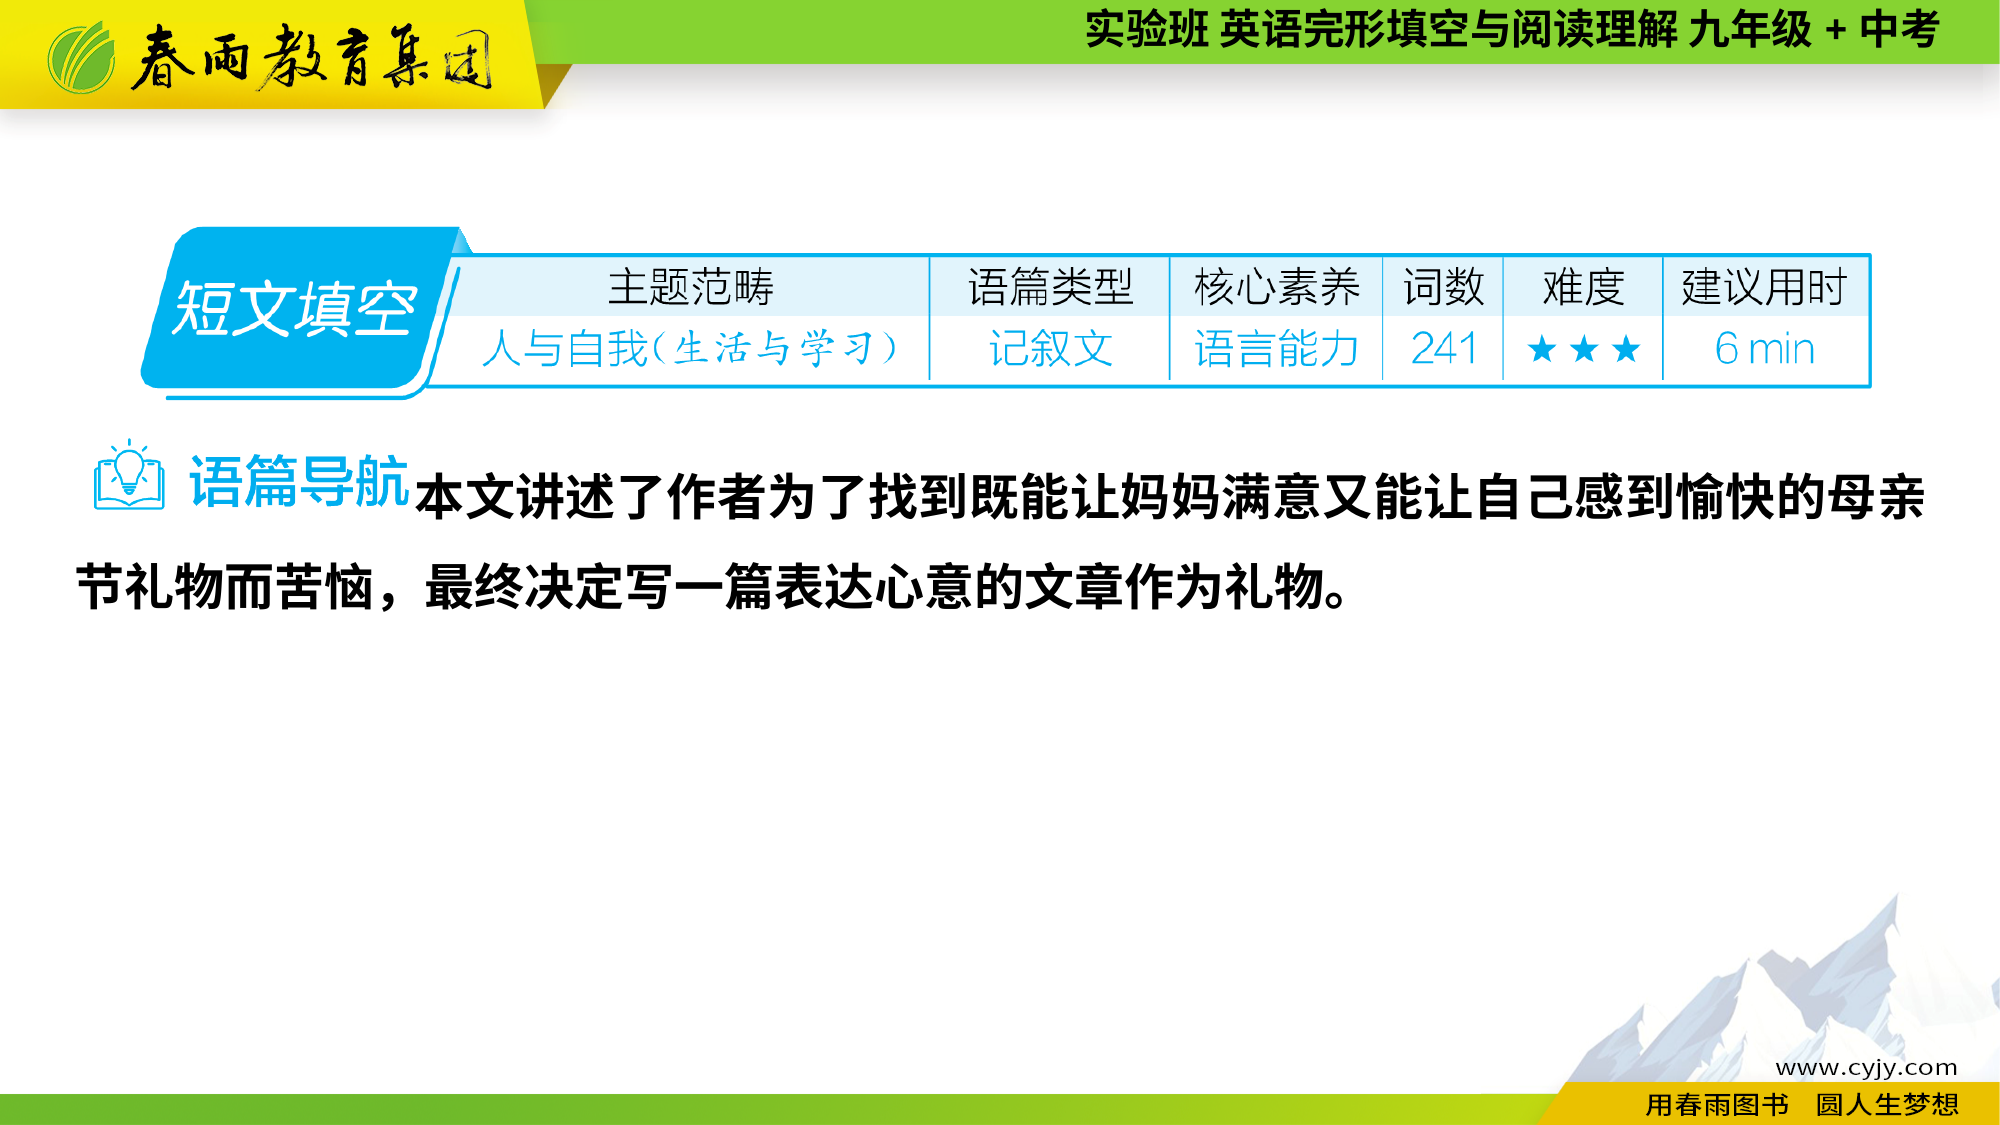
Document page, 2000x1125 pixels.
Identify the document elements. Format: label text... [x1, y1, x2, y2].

list 本文讲述了作者为了找到既能让妈妈满意又能让自己感到愉快的母亲节礼物而苦恼，最终决定写一篇表达心意的文章作为礼物。 [59, 427, 1944, 613]
picture [0, 0, 2000, 1125]
